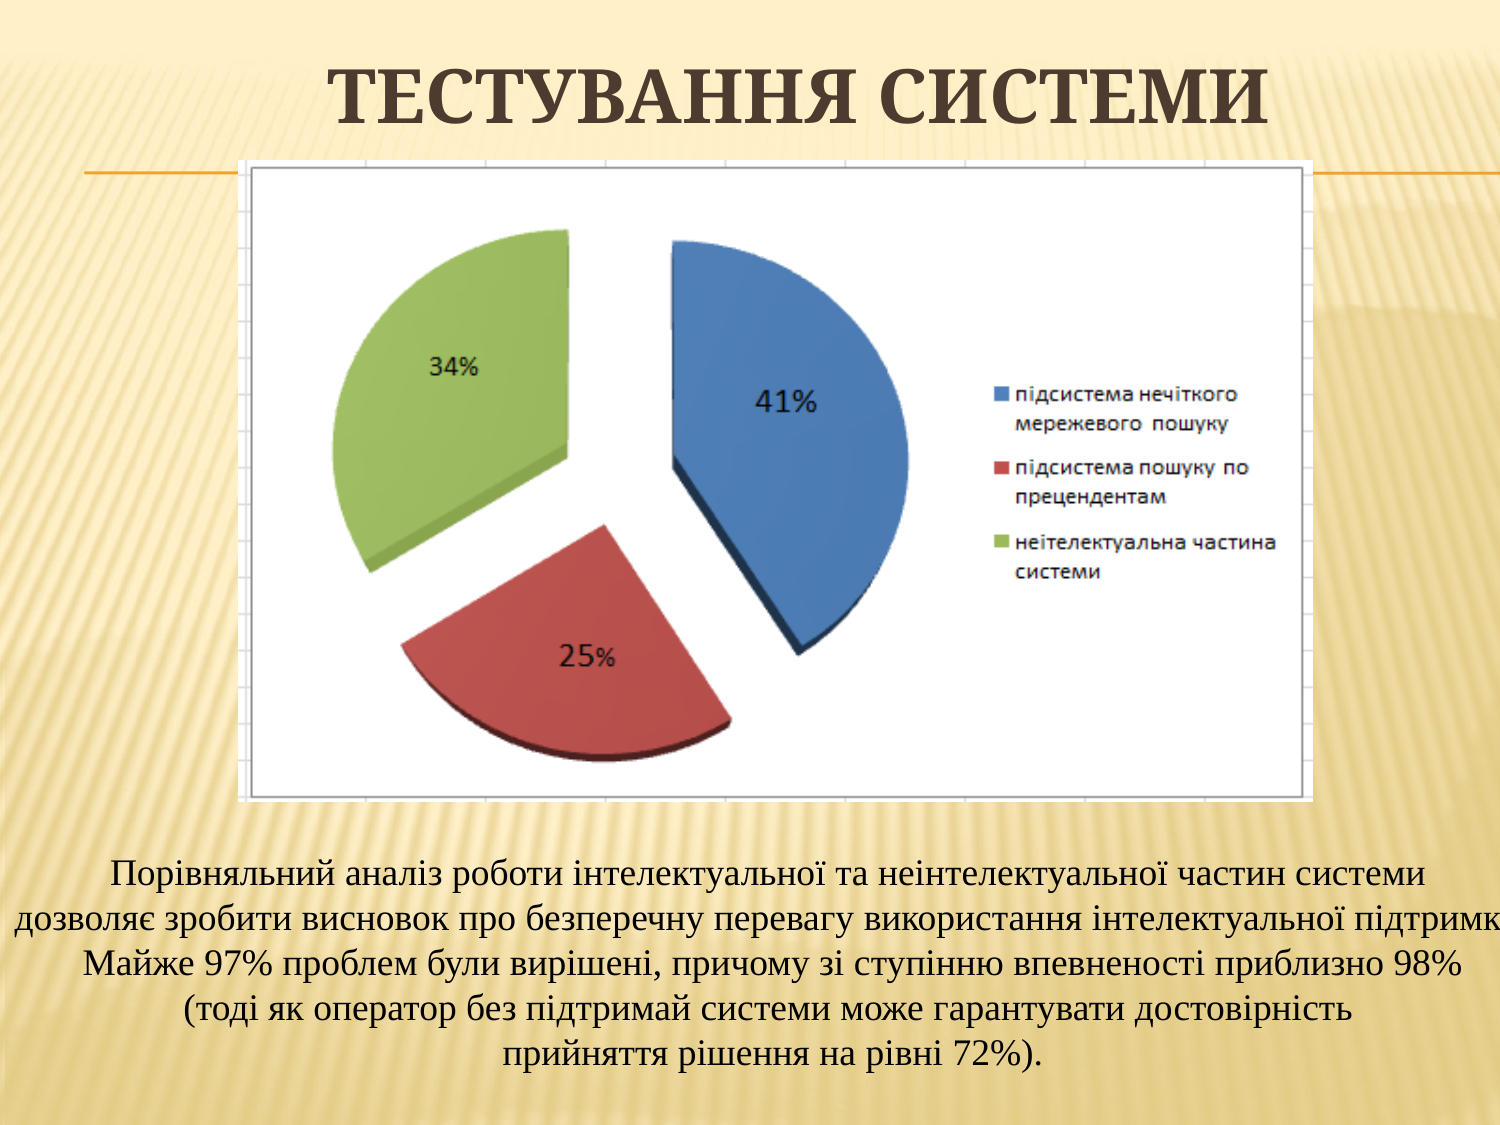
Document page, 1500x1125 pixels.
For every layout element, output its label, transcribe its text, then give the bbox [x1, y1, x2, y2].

text_box Порівняльний аналіз роботи інтелектуальної та неінтелектуальної частин системи дозволяє зробити висновок про безперечну перевагу використання інтелектуальної підтримки. Майже 97% проблем були вирішені, причому зі ступінню впевненості приблизно 98% (тоді як оператор без підтримай системи може гарантувати достовірність прийняття рішення на рівні 72%). [0, 840, 1500, 1125]
picture [238, 160, 1314, 802]
title Тестування системи [312, 0, 1424, 188]
